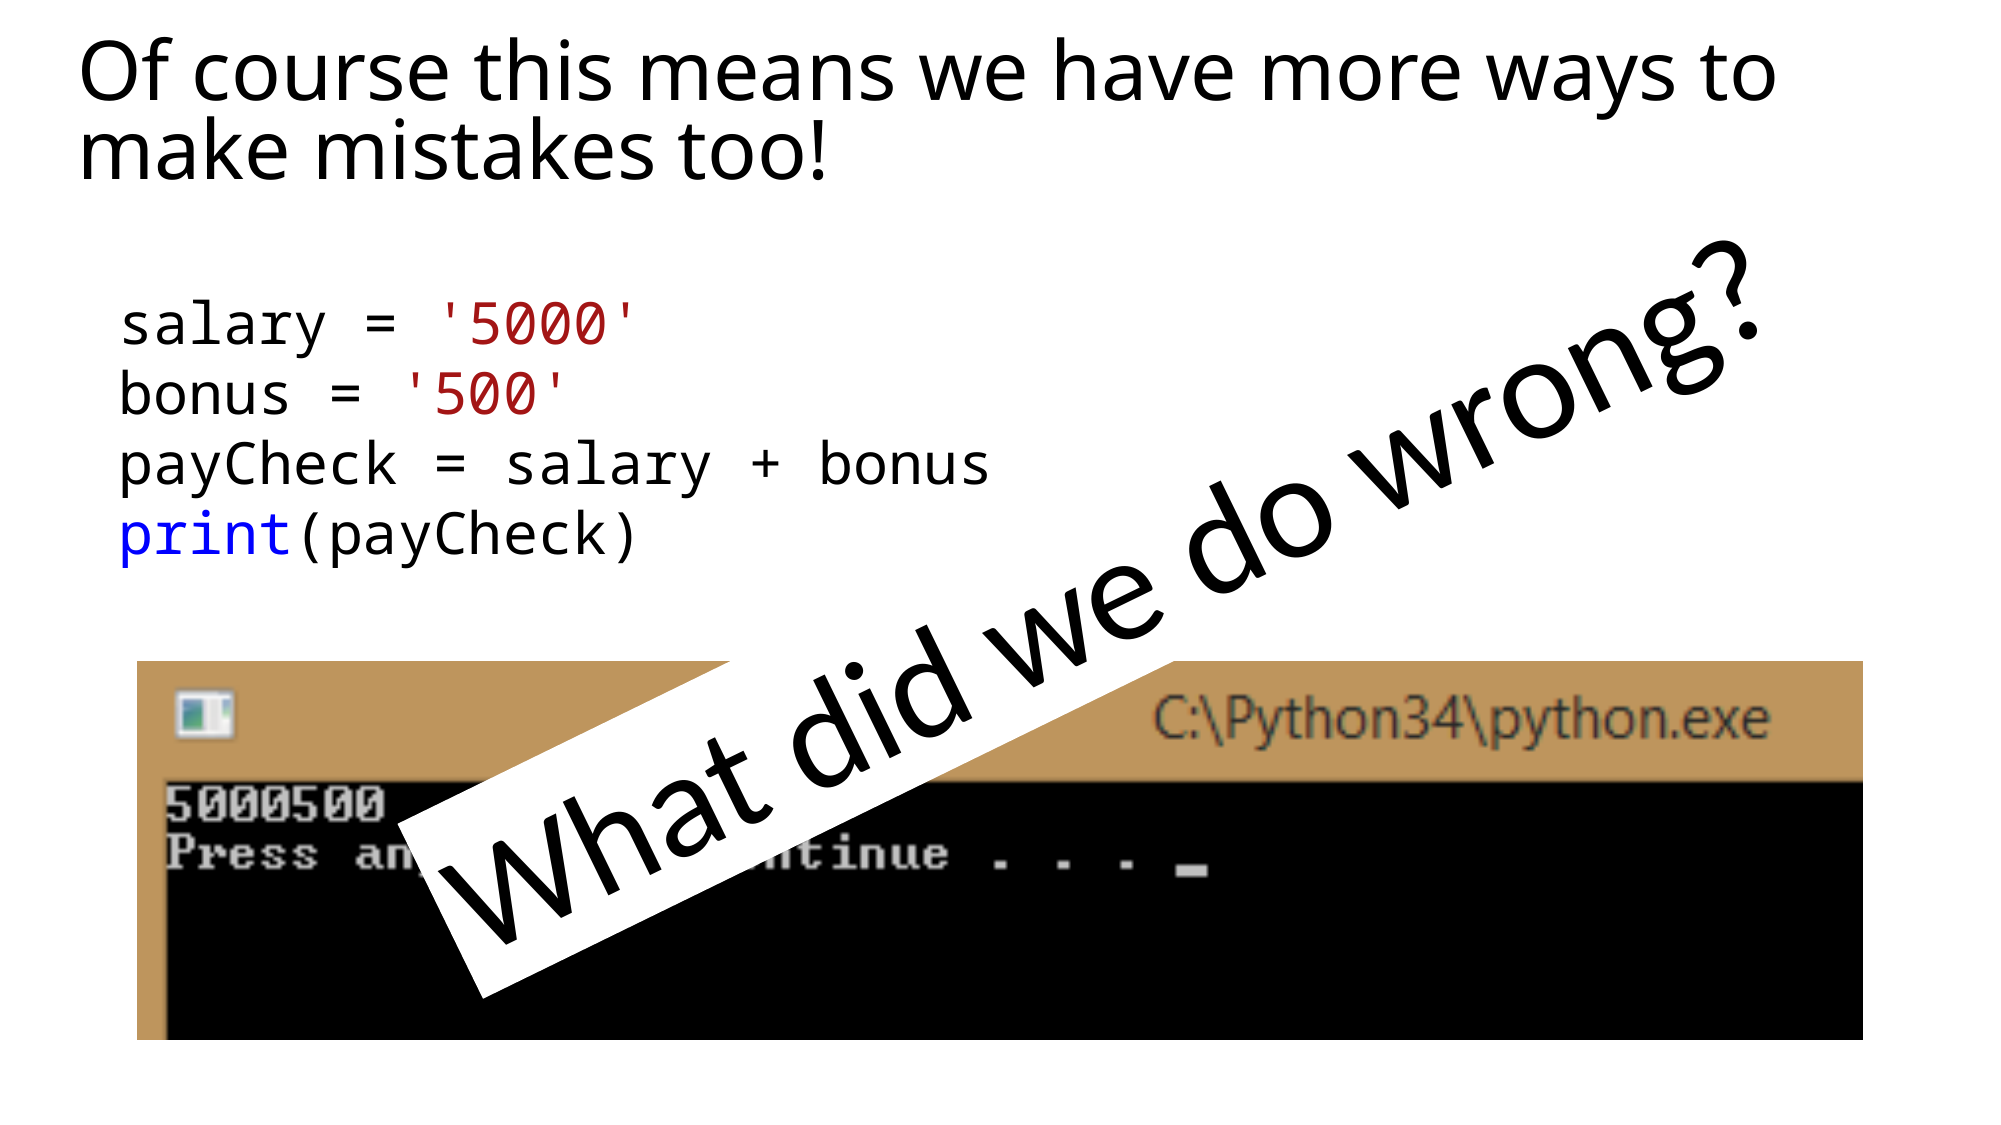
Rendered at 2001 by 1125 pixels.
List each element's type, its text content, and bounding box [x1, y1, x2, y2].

text_box salary = '5000' bonus = '500' payCheck = salary + bonus print(payCheck) [103, 278, 1044, 574]
title Of course this means we have more ways to make mistakes too! [62, 29, 1953, 205]
text_box What did we do wrong? [732, 172, 1817, 660]
picture [137, 661, 1863, 1040]
